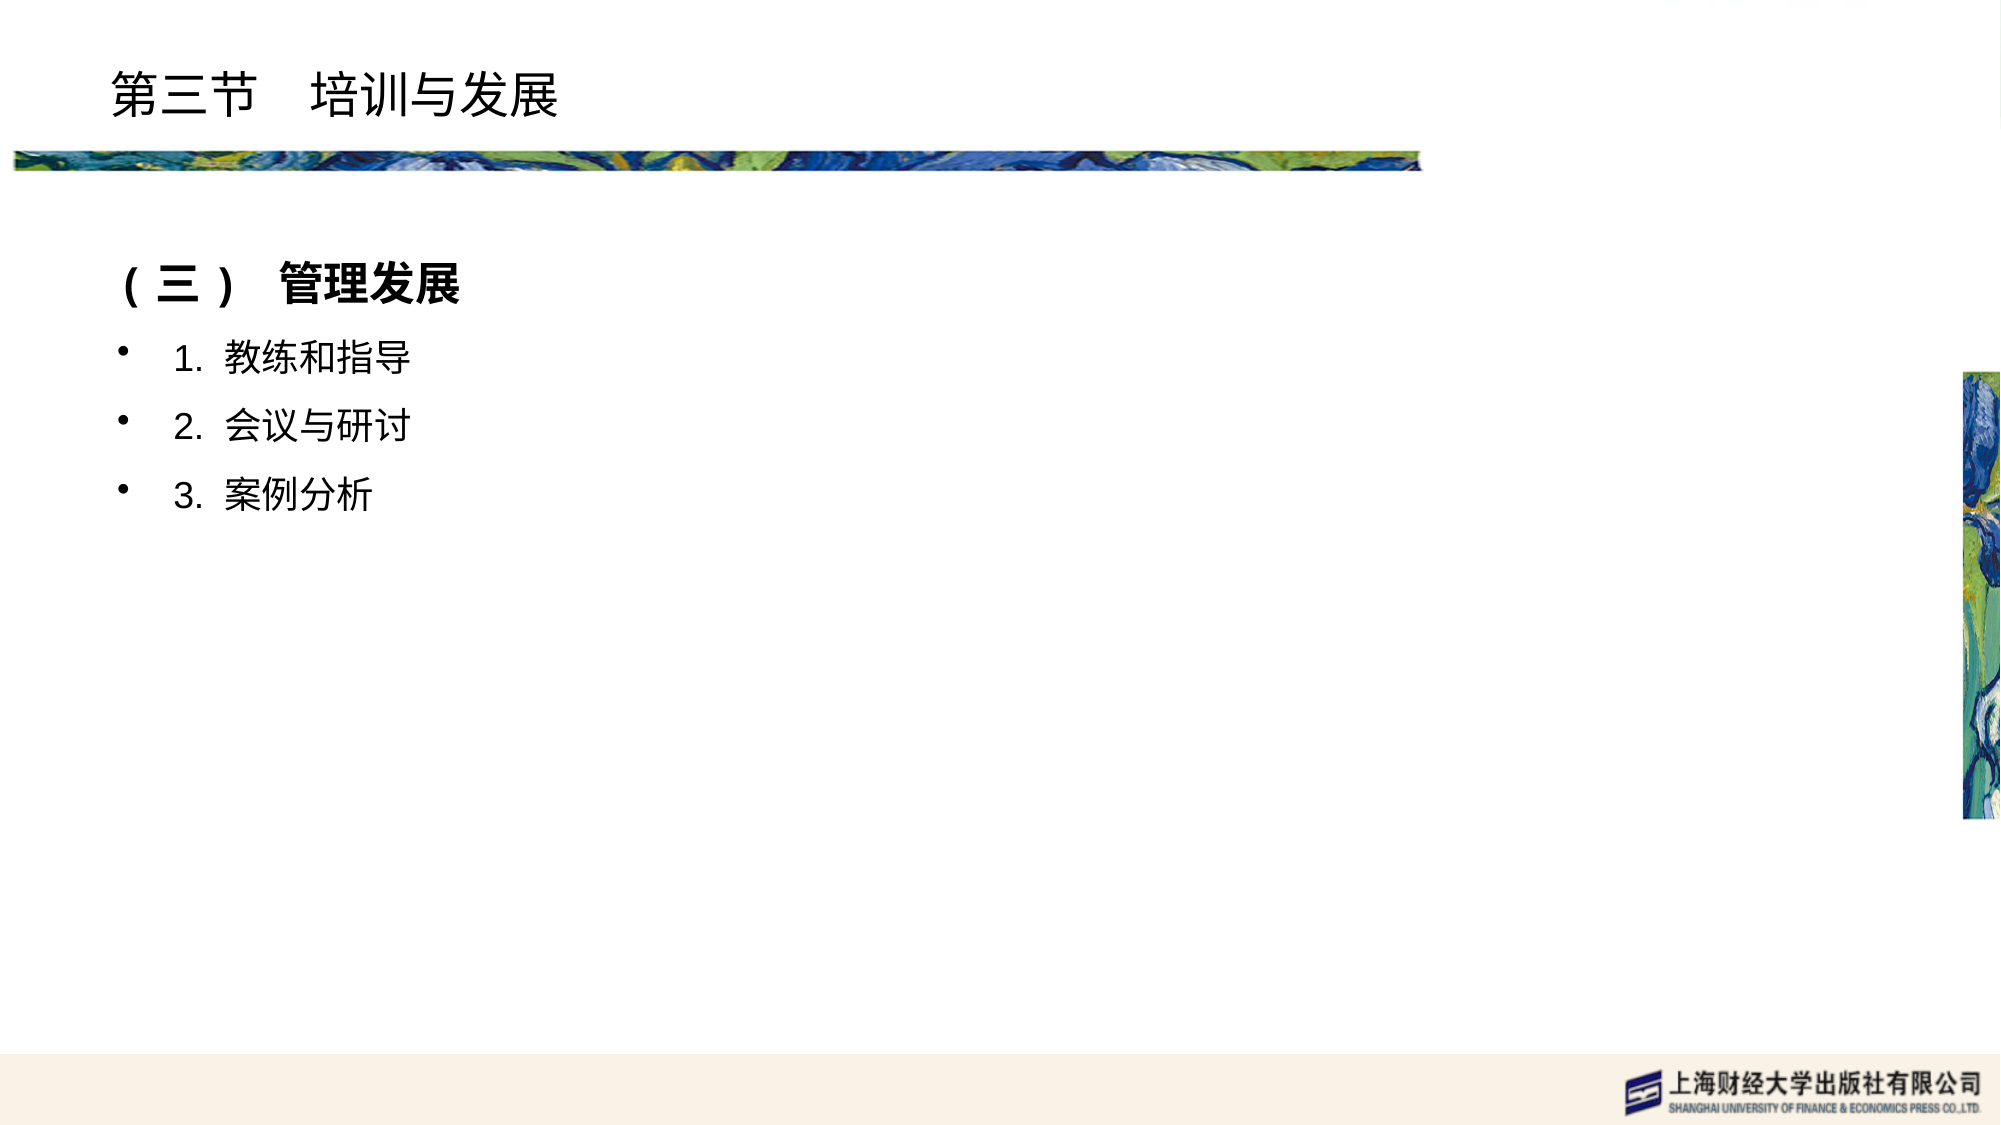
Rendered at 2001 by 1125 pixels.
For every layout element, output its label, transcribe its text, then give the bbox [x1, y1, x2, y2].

picture [0, 0, 2001, 1125]
title 第三节 培训与发展 [94, 42, 1451, 146]
list (三) 管理发展 1. 教练和指导 2. 会议与研讨 3. 案例分析 [102, 233, 1898, 1032]
